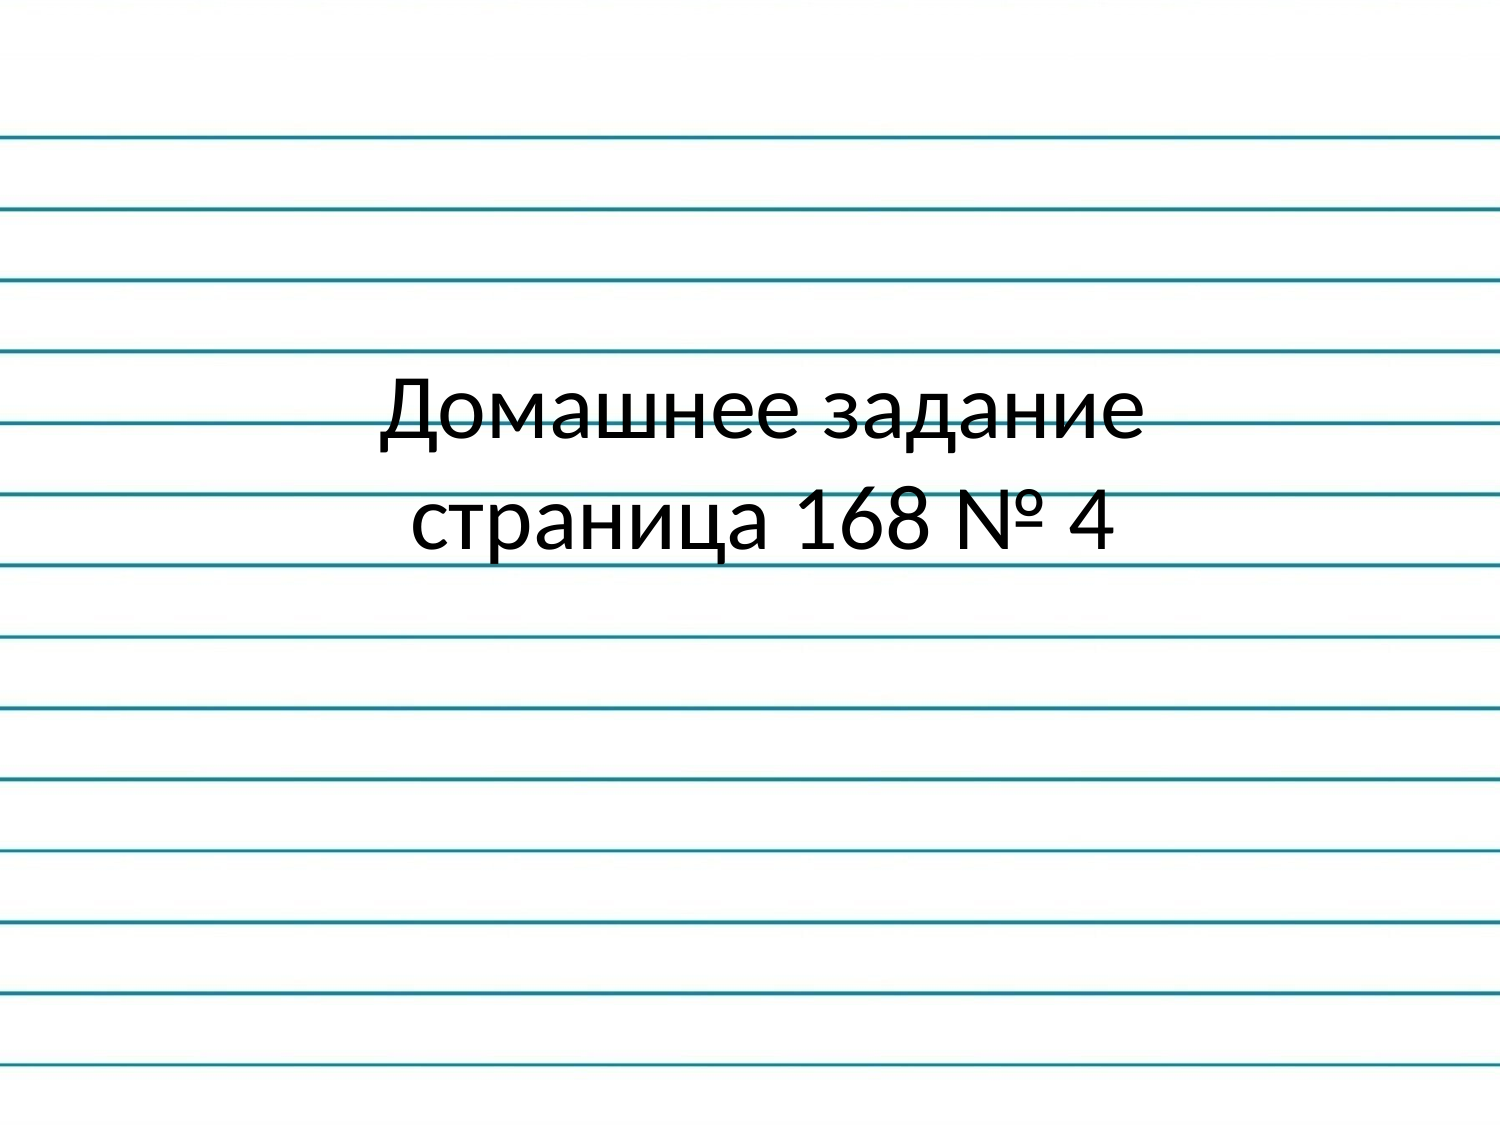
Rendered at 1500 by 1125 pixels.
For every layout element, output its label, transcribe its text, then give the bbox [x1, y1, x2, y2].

picture [0, 0, 1500, 1125]
title Домашнее задание страница 168 № 4 [88, 338, 1439, 657]
